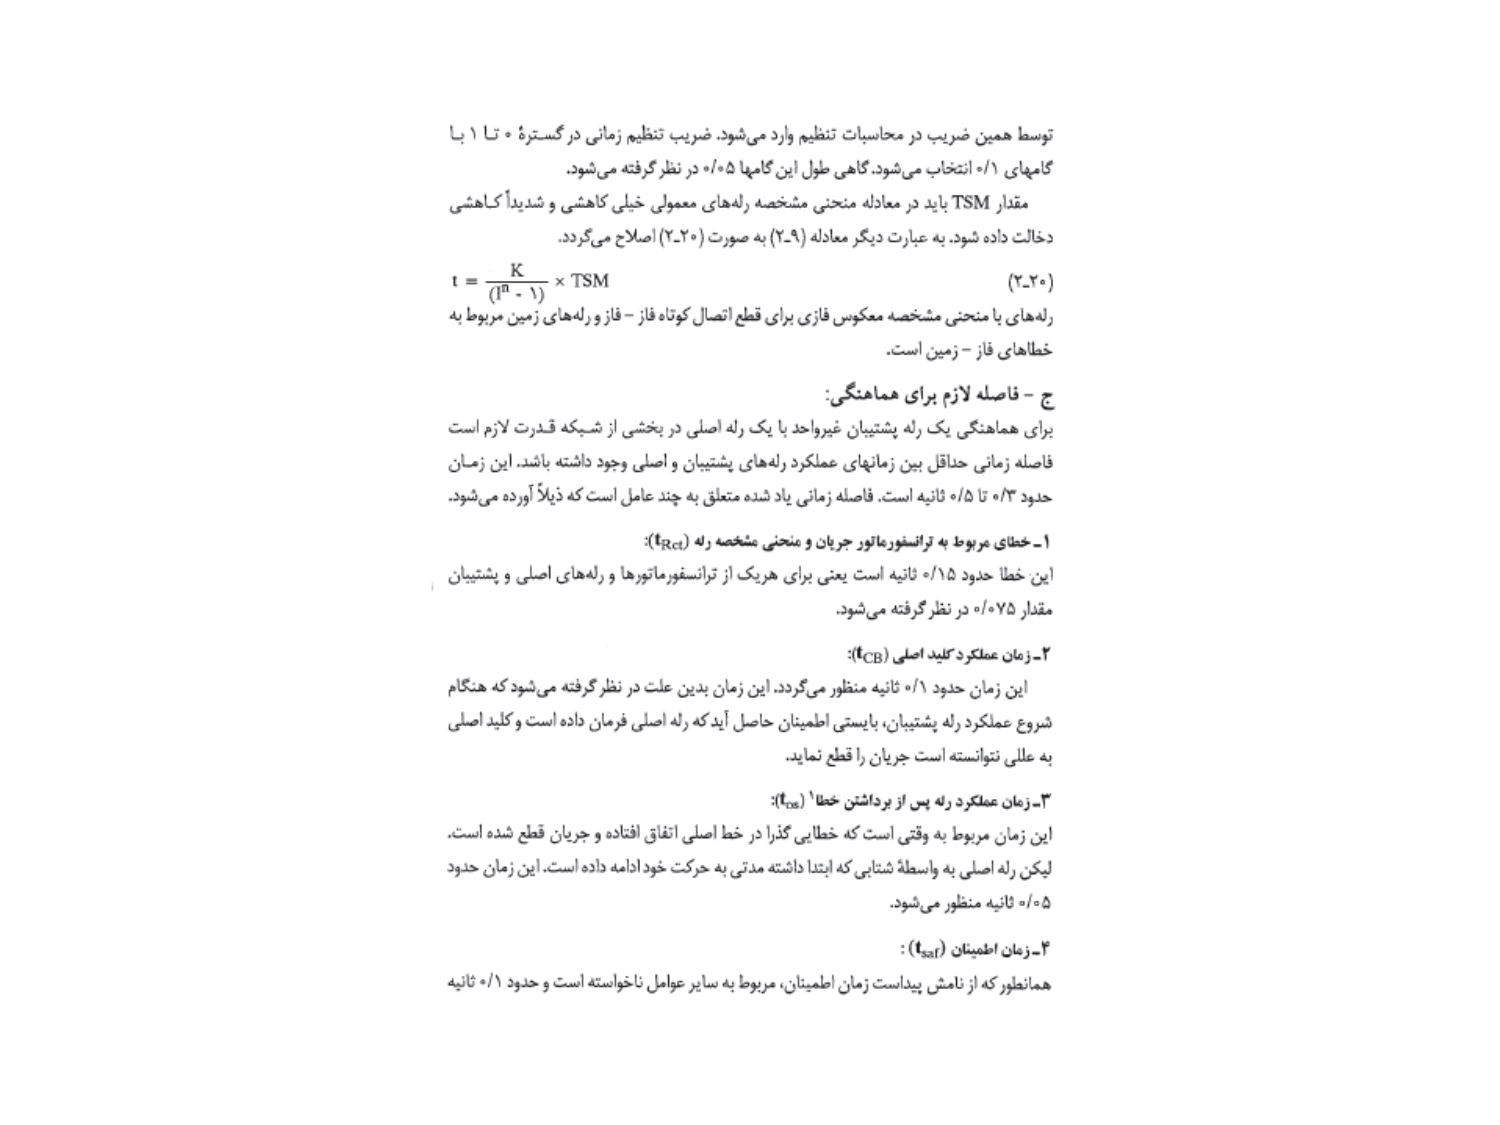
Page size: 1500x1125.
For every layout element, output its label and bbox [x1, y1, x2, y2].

picture [399, 100, 1101, 1025]
